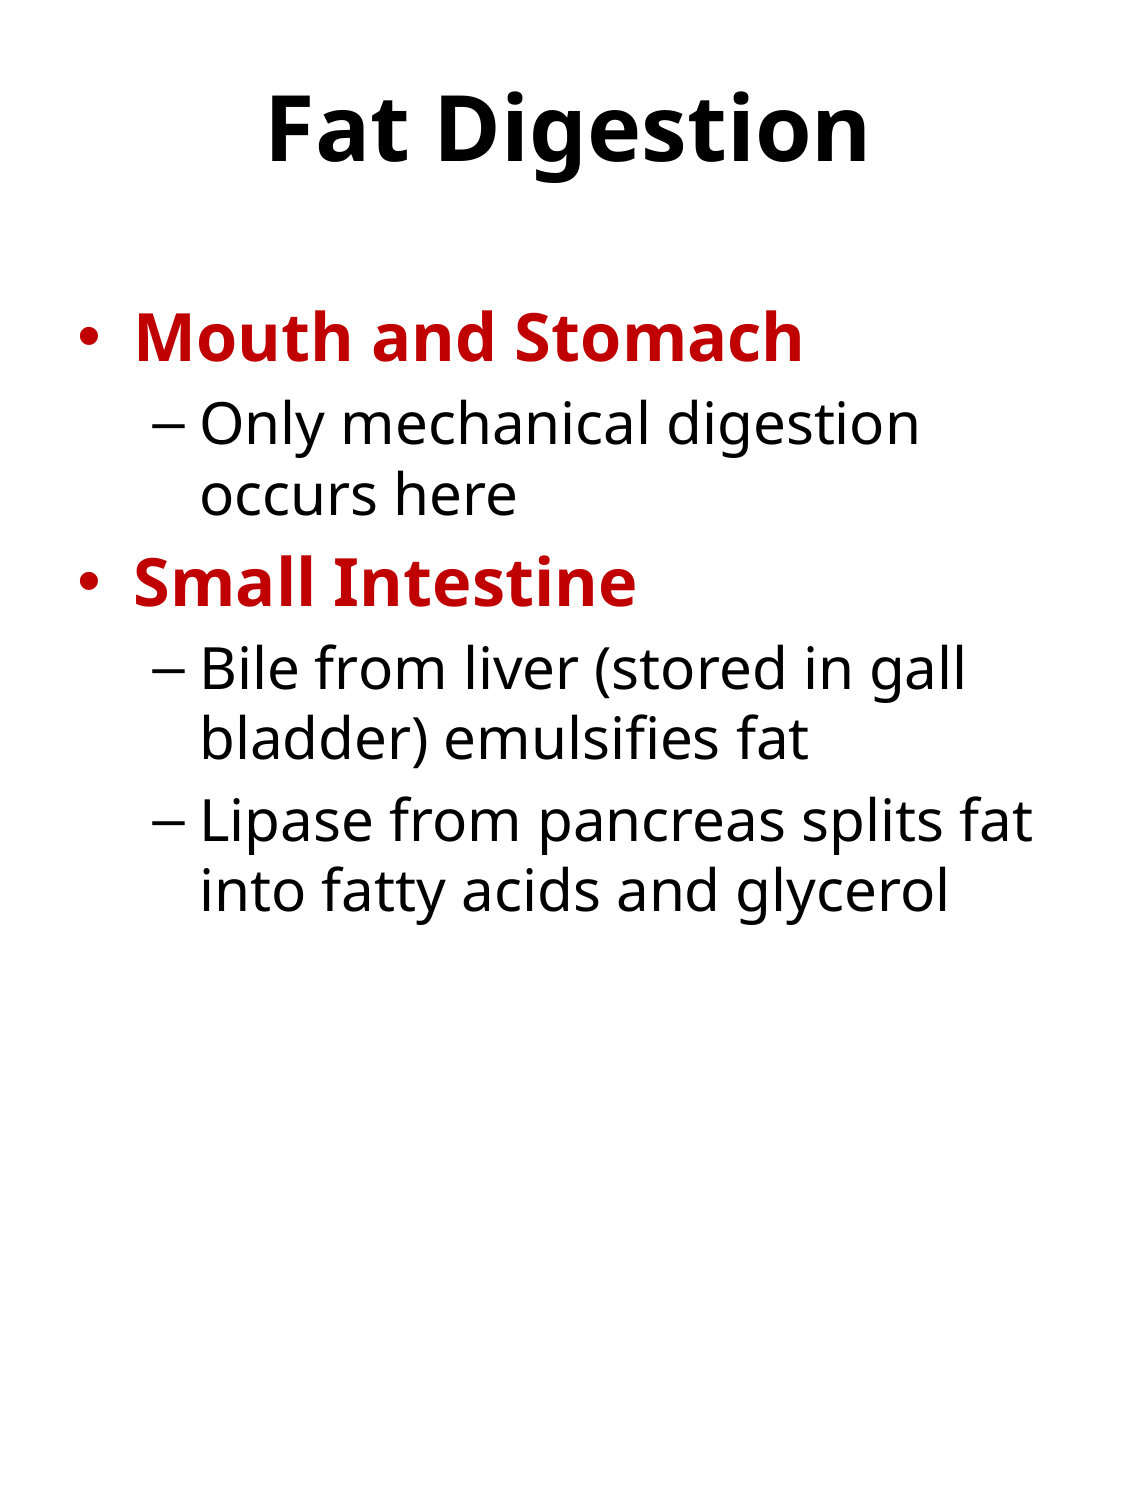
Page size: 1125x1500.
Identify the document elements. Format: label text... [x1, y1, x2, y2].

title Fat Digestion [62, 0, 1075, 250]
list Mouth and Stomach Only mechanical digestion occurs here Small Intestine Bile from liver (stored in gall bladder) emulsifies fat Lipase from pancreas splits fat into fatty acids and glycerol [62, 287, 1075, 1278]
